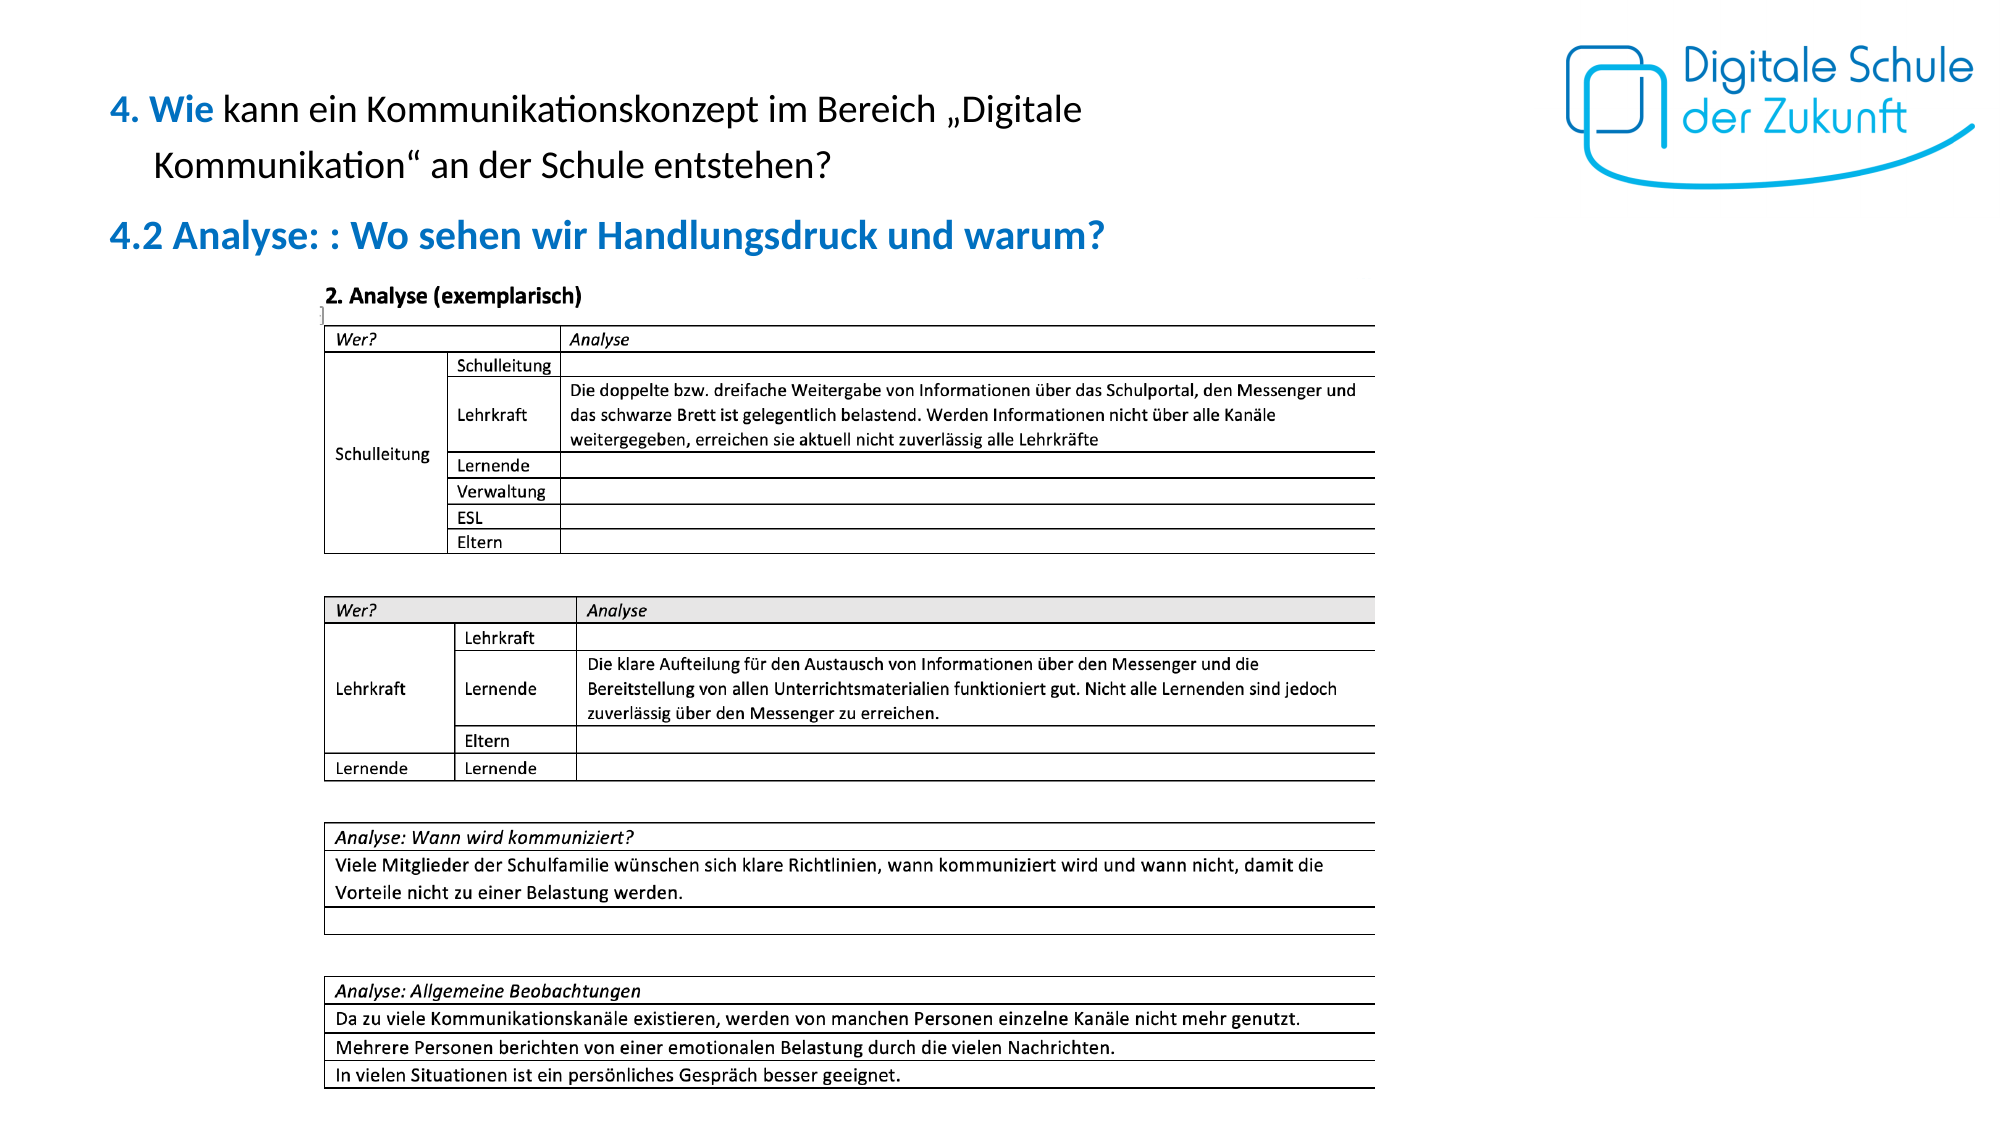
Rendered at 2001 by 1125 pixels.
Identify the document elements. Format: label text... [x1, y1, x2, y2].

picture [1534, 0, 2000, 218]
picture [319, 277, 1375, 1100]
text_box 4.2 Analyse: : Wo sehen wir Handlungsdruck und warum? [94, 267, 1472, 316]
text_box 4. Wie kann ein Kommunikationskonzept im Bereich „Digitale Kommunikation“ an der Schule entstehen? [94, 64, 1535, 267]
